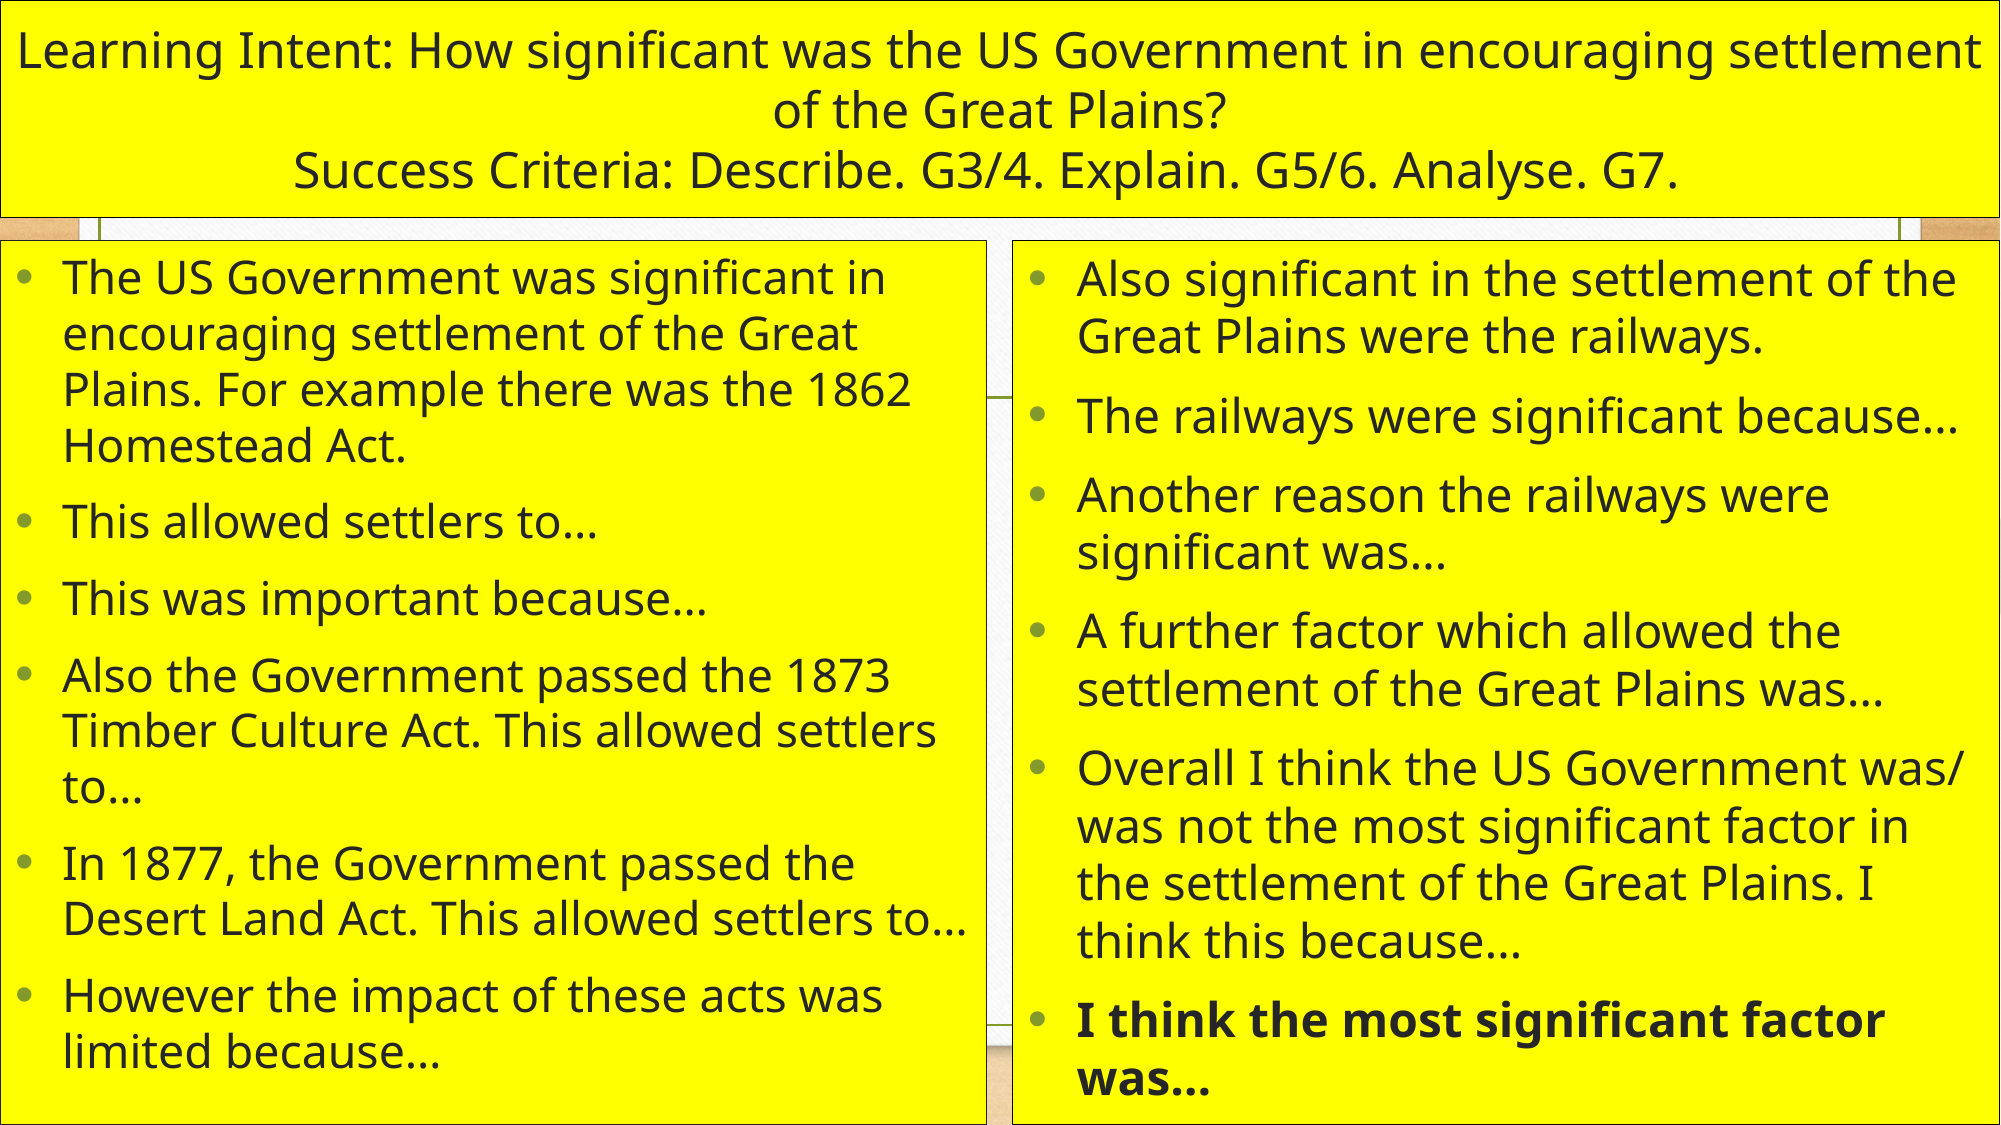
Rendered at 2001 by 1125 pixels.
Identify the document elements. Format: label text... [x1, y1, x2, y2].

list The US Government was significant in encouraging settlement of the Great Plains. For example there was the 1862 Homestead Act. This allowed settlers to… This was important because… Also the Government passed the 1873 Timber Culture Act. This allowed settlers to… In 1877, the Government passed the Desert Land Act. This allowed settlers to… However the impact of these acts was limited because… [0, 240, 987, 1125]
picture [987, 399, 1012, 1024]
list Also significant in the settlement of the Great Plains were the railways. The railways were significant because… Another reason the railways were significant was… A further factor which allowed the settlement of the Great Plains was… Overall I think the US Government was/ was not the most significant factor in the settlement of the Great Plains. I think this because… I think the most significant factor was… [1012, 240, 2000, 1125]
picture [0, 218, 98, 240]
picture [101, 218, 1898, 396]
title Learning Intent: How significant was the US Government in encouraging settlement of the Great Plains? Success Criteria: Describe. G3/4. Explain. G5/6. Analyse. G7. [0, 0, 2000, 218]
picture [987, 1026, 1012, 1125]
picture [1901, 0, 2001, 1125]
